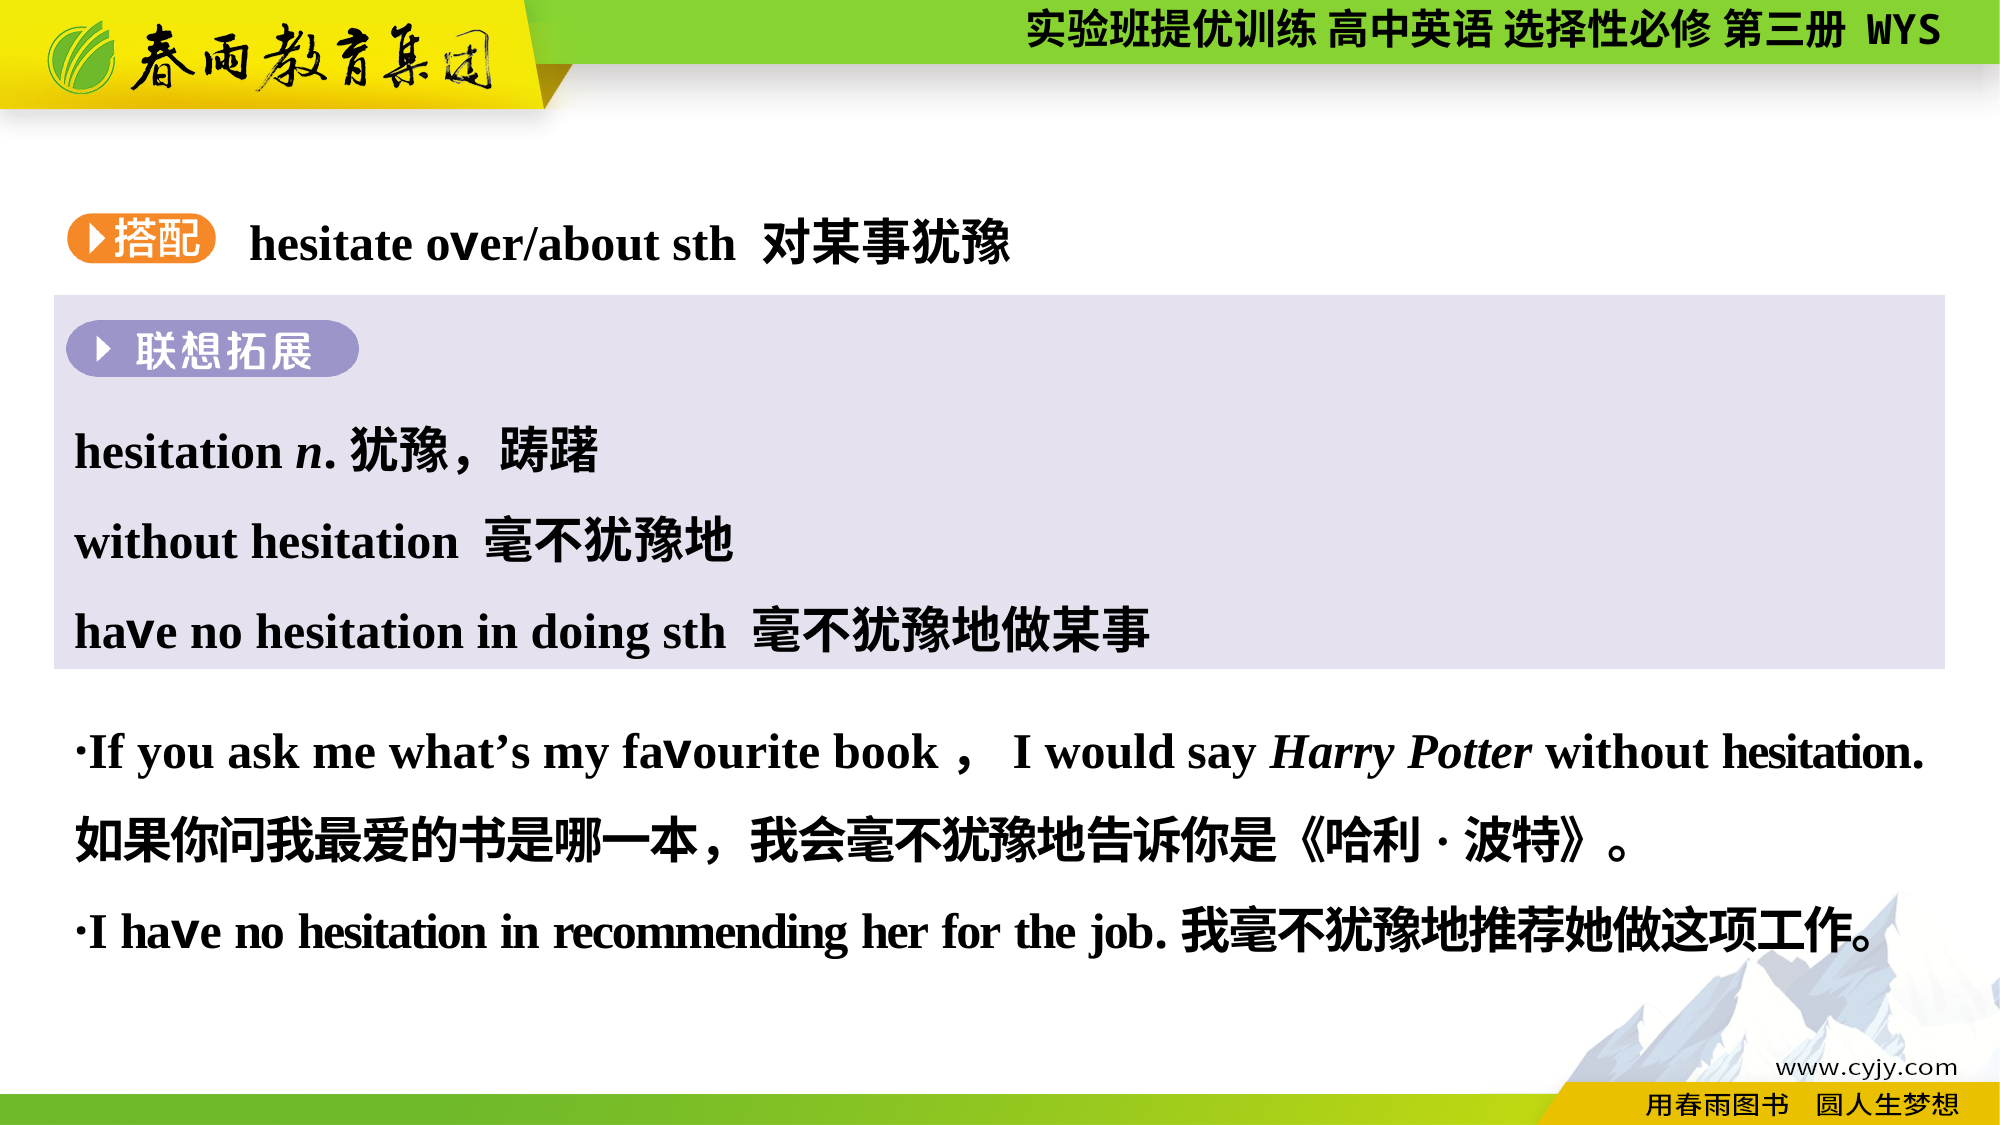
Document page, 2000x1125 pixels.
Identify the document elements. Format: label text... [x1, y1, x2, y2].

picture [0, 0, 2000, 1125]
list hesitate over/about sth 对某事犹豫 [59, 172, 1944, 279]
text_box ·If you ask me what’s my favourite book，I would say Harry Potter without hesitation.如果你问我最爱的书是哪一本，我会毫不犹豫地告诉你是《哈利·波特》。 ·I have no hesitation in recommending her for the job.我毫不犹豫地推荐她做这项工作。 [59, 680, 1944, 966]
